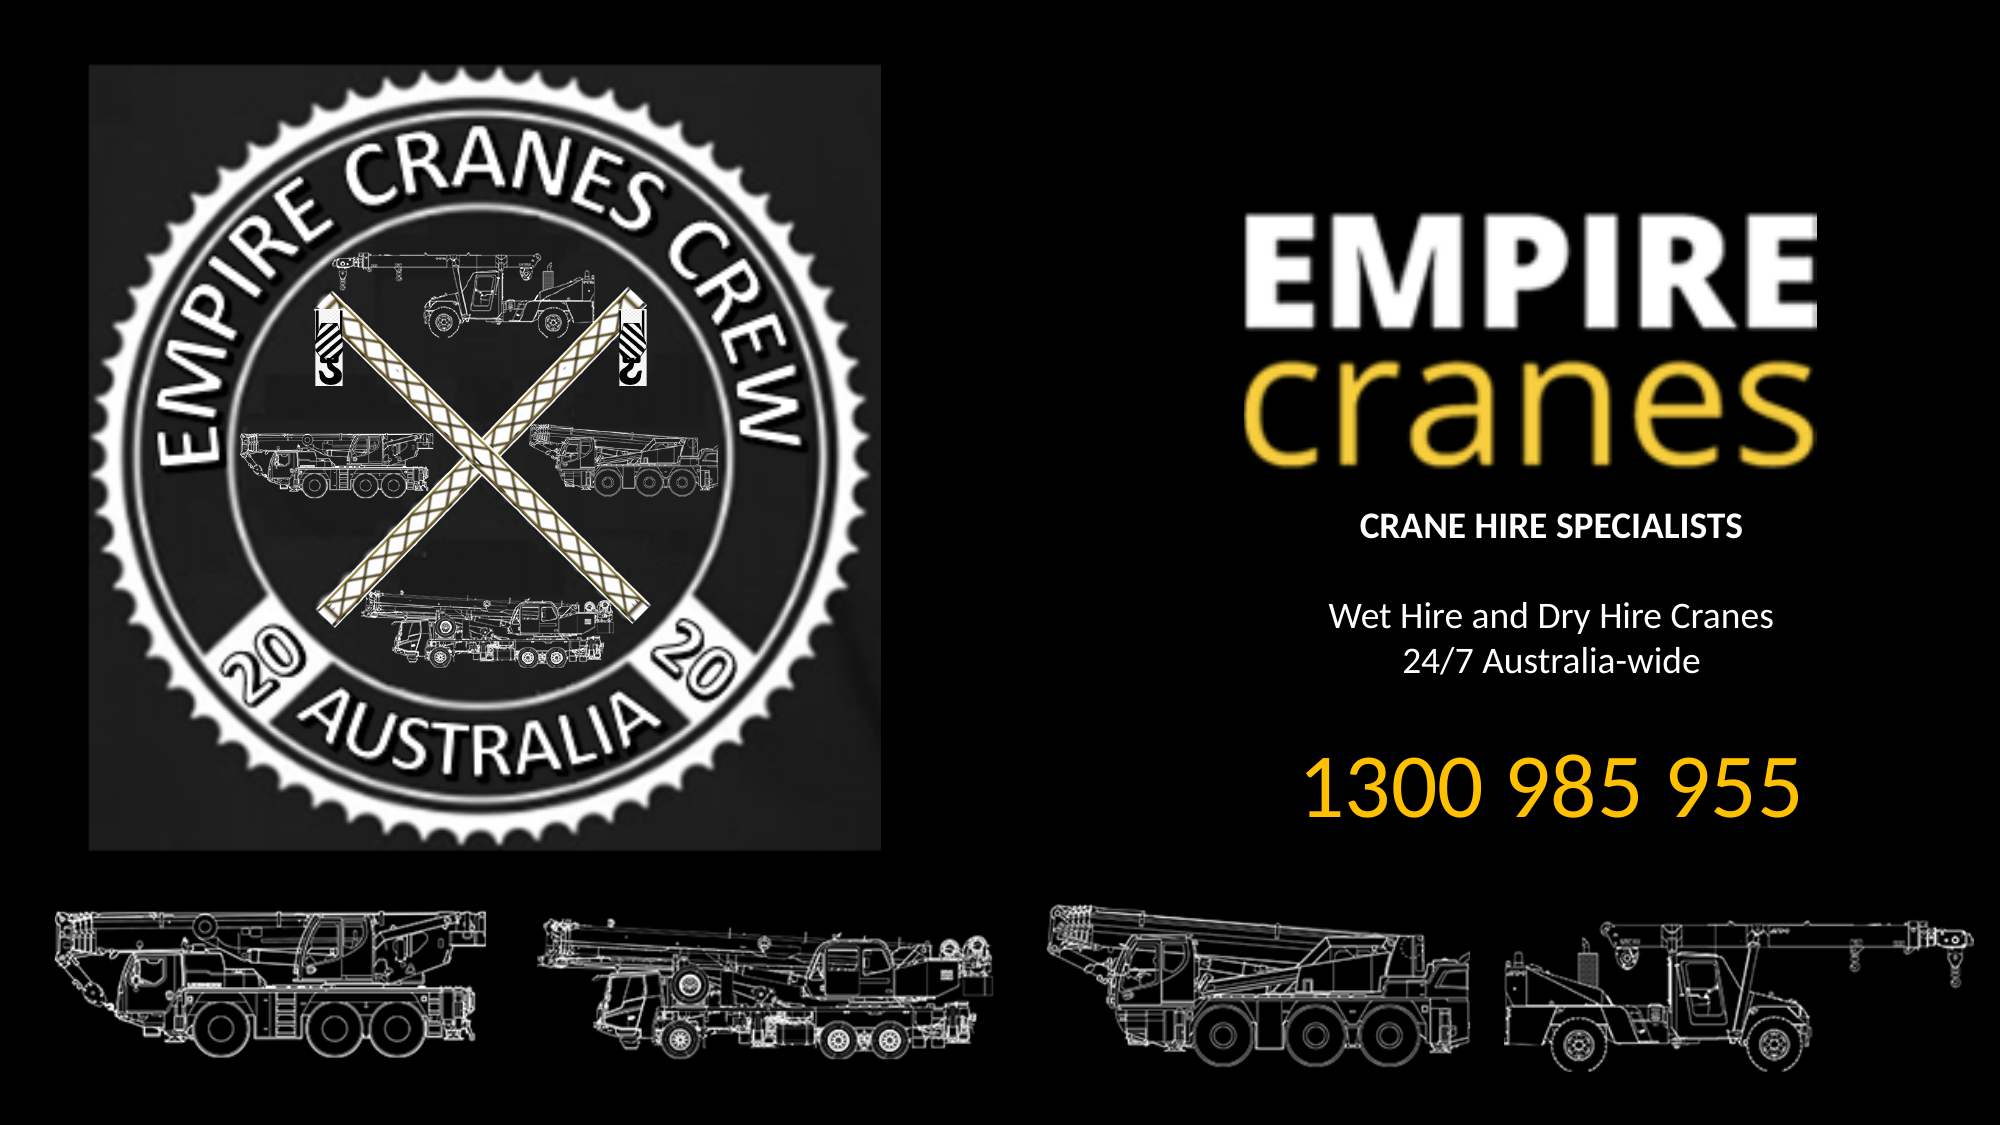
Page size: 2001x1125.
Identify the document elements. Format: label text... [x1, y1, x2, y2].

picture [1504, 840, 1974, 1125]
text_box CRANE HIRE SPECIALISTS Wet Hire and Dry Hire Cranes 24/7 Australia-wide 1300 985 955 [1221, 493, 1883, 843]
picture [1027, 829, 1497, 1125]
picture [1244, 191, 1817, 493]
picture [43, 63, 1000, 1125]
